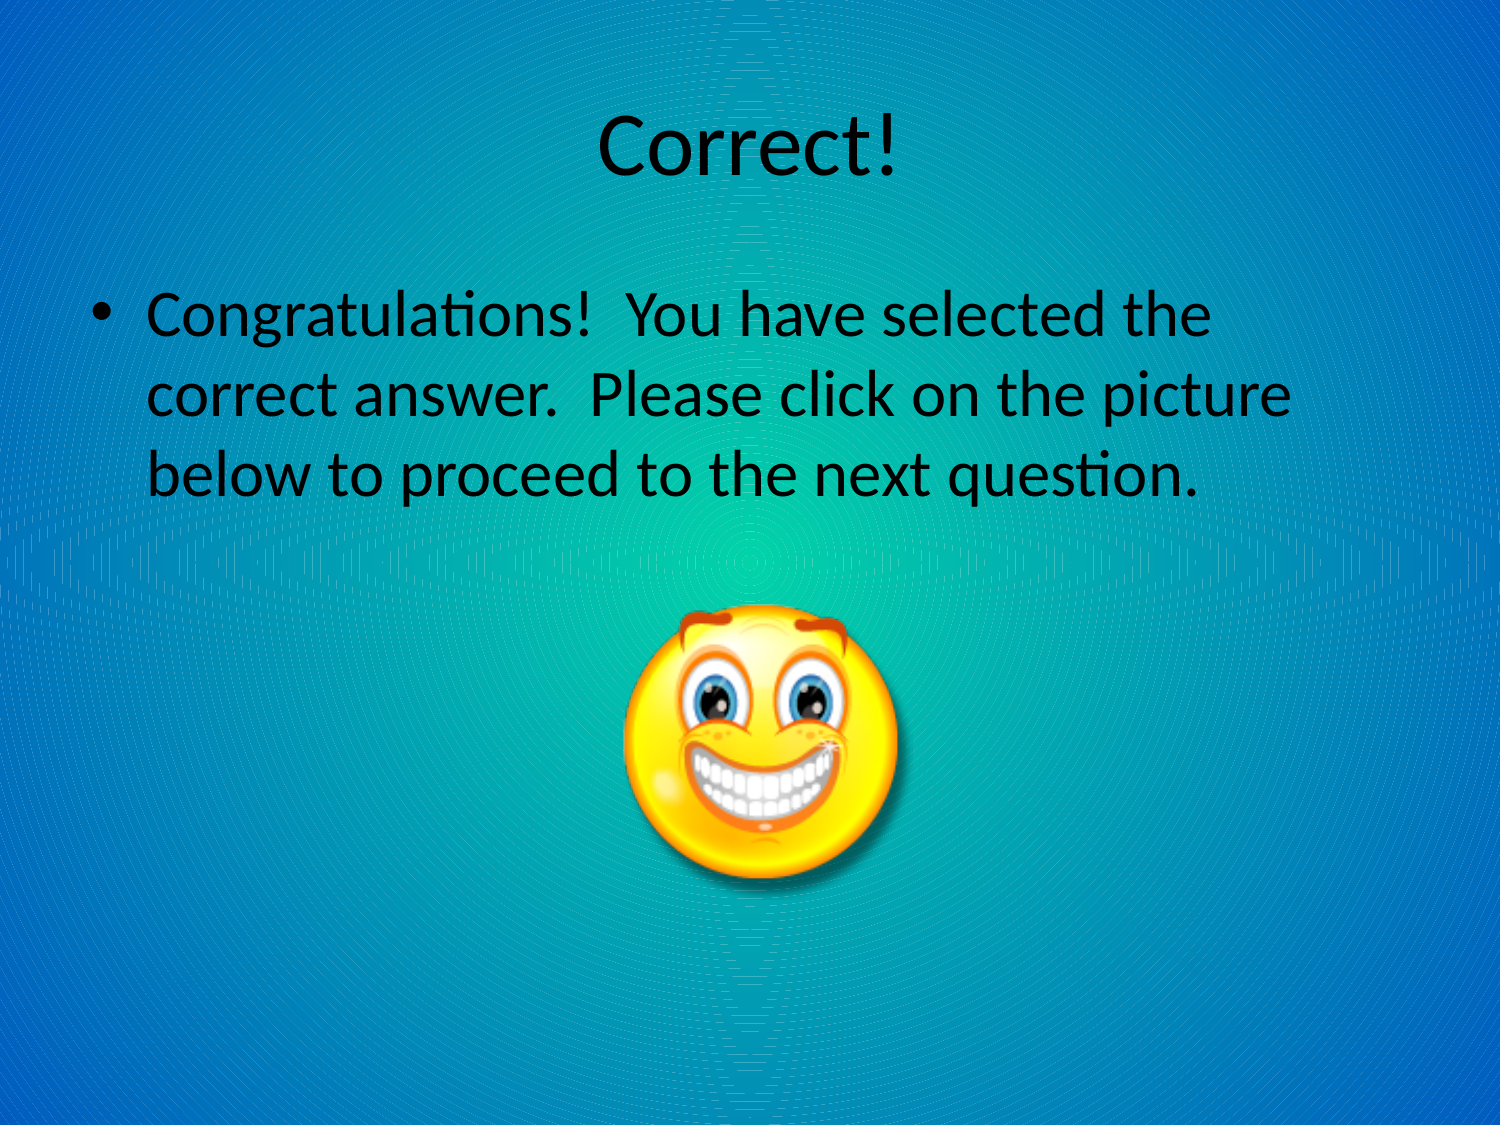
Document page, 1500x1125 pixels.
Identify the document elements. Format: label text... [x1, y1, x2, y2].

picture [612, 599, 913, 901]
title Correct! [75, 45, 1425, 233]
list Congratulations! You have selected the correct answer. Please click on the picture below to proceed to the next question. [75, 262, 1425, 1005]
